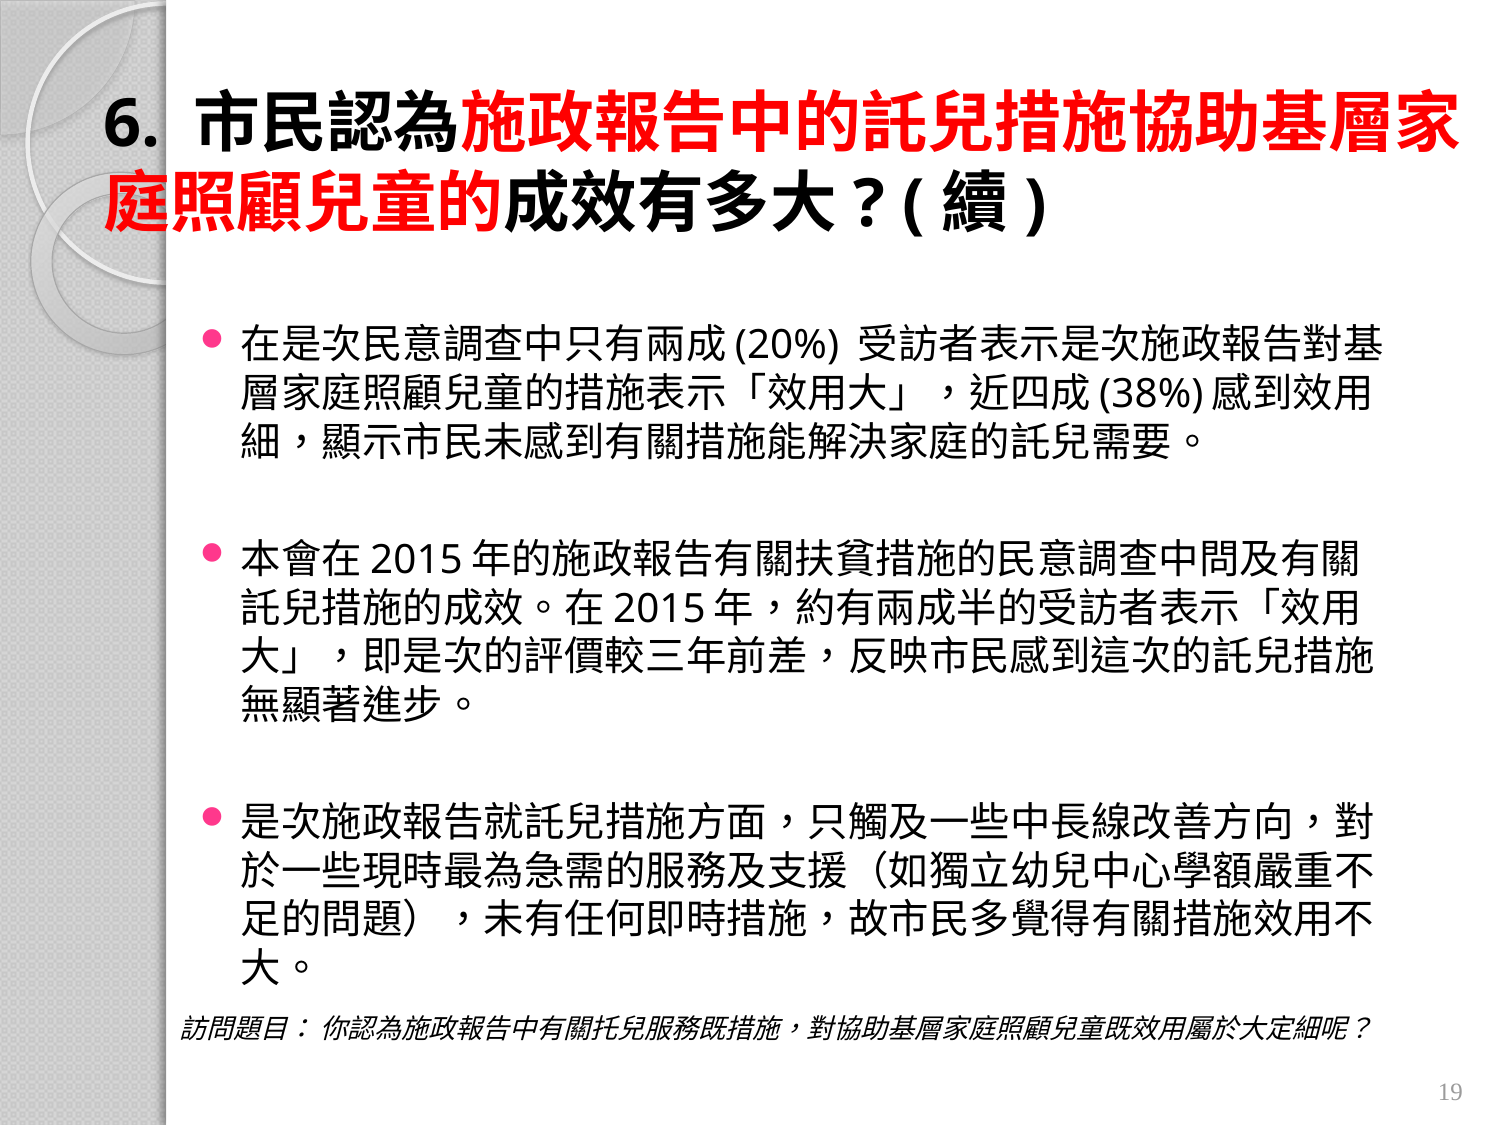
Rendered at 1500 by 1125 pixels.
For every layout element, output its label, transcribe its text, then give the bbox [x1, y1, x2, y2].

title 6. 市民認為施政報告中的託兒措施協助基層家庭照顧兒童的成效有多大? (續) [88, 66, 1500, 254]
text_box 訪問題目： 你認為施政報告中有關托兒服務既措施，對協助基層家庭照顧兒童既效用屬於大定細呢？ [164, 1004, 1453, 1052]
slide_number 19 [1413, 1034, 1488, 1113]
list 在是次民意調查中只有兩成(20%) 受訪者表示是次施政報告對基層家庭照顧兒童的措施表示「效用大」，近四成(38%)感到效用細，顯示市民未感到有關措施能解決家庭的託兒需要。 本會在2015年的施政報告有關扶貧措施的民意調查中問及有關託兒措施的成效。在2015年，約有兩成半的受訪者表示「效用大」，即是次的評價較三年前差，反映市民感到這次的託兒措施無顯著進步。 是次施政報告就託兒措施方面，只觸及一些中長線改善方向，對於一些現時最為急需的服務及支援（如獨立幼兒中心學額嚴重不足的問題），未有任何即時措施，故市民多覺得有關措施效用不大。 [173, 252, 1404, 1004]
